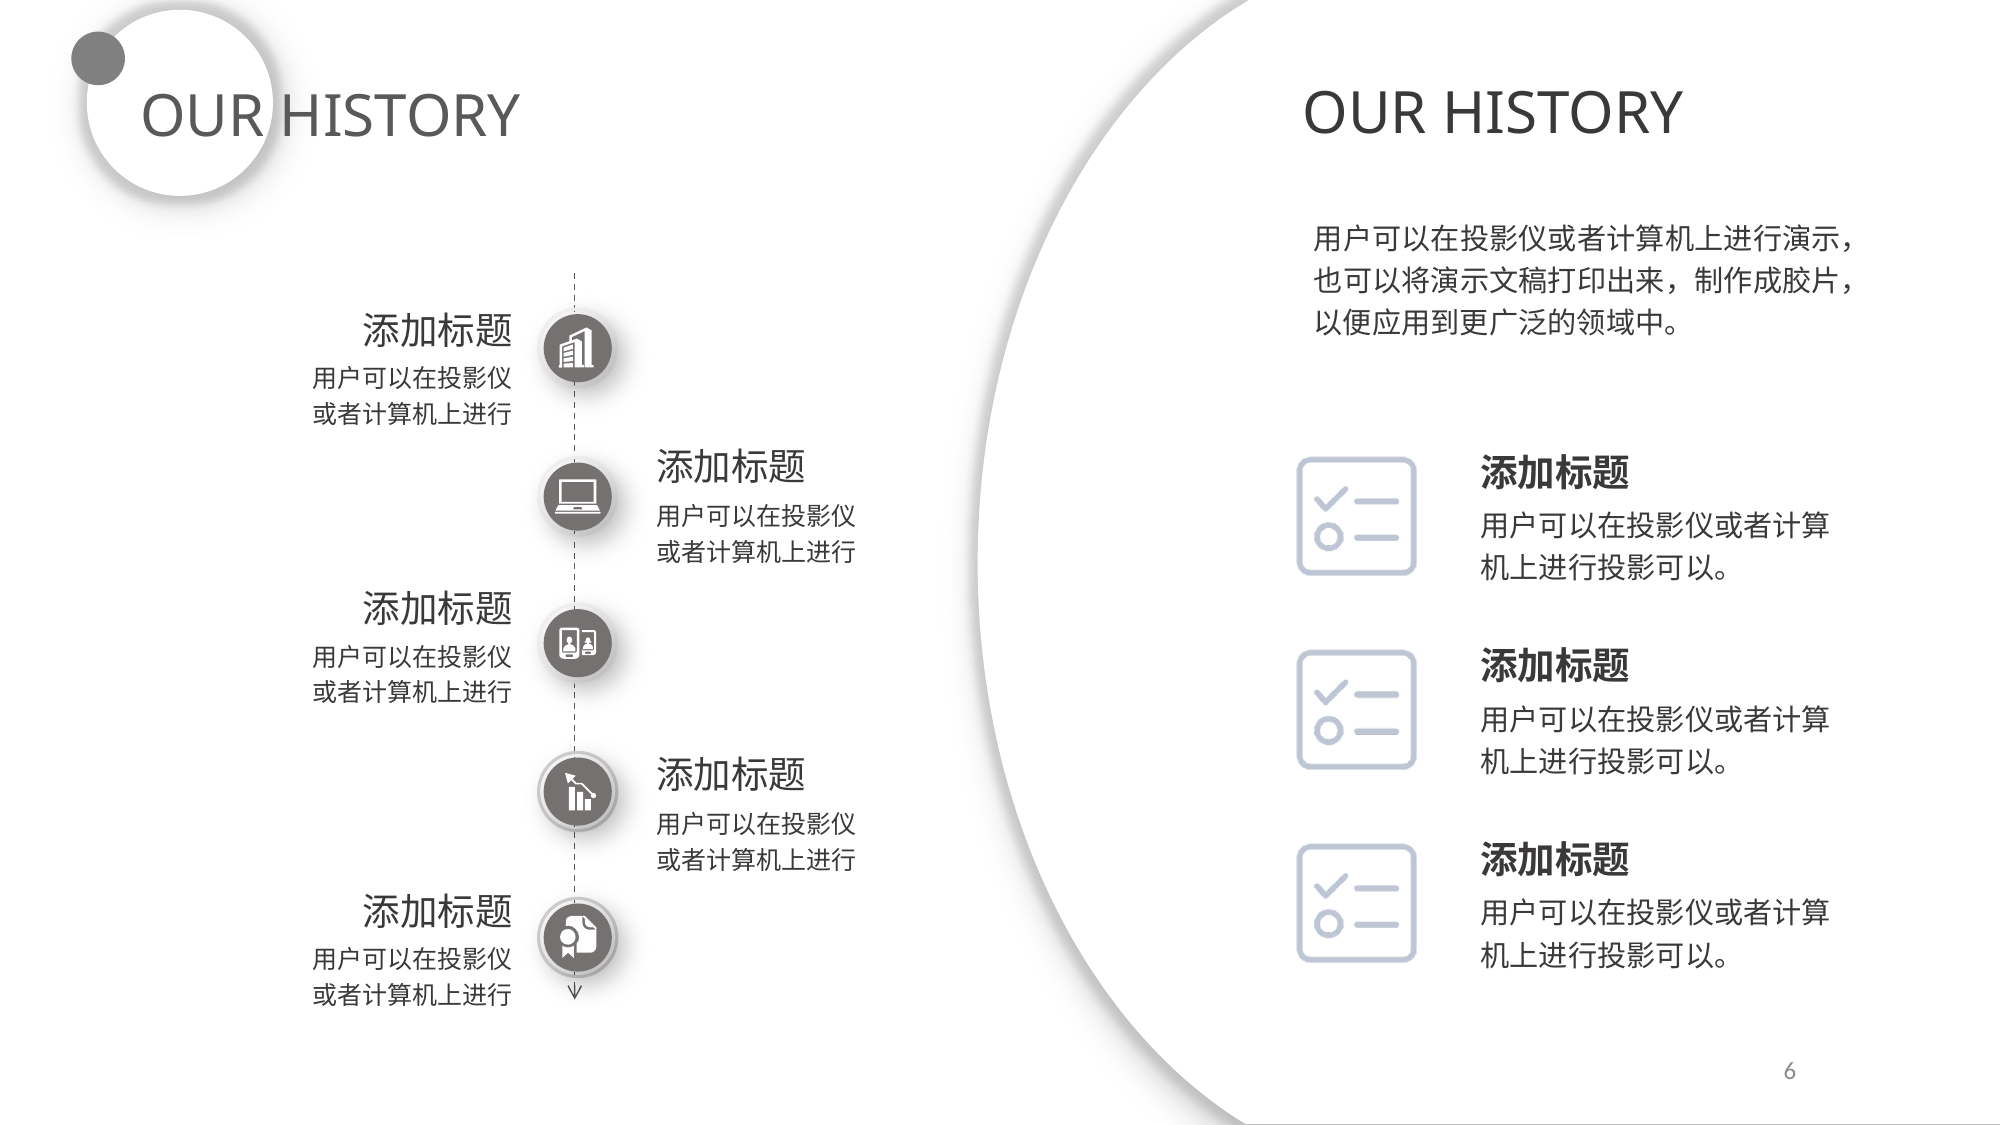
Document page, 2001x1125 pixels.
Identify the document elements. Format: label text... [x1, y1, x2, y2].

text_box 添加标题 [1465, 441, 1704, 501]
picture [1294, 454, 1419, 578]
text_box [286, 273, 888, 1019]
text_box [976, 0, 2000, 1125]
text_box 添加标题 [1465, 828, 1704, 889]
slide_number 6 [1361, 1039, 1812, 1100]
picture [1294, 647, 1419, 772]
text_box 添加标题 [1465, 634, 1704, 695]
text_box 用户可以在投影仪或者计算机上进行投影可以。 [1465, 880, 1856, 980]
text_box OUR HISTORY [275, 78, 608, 149]
text_box 用户可以在投影仪或者计算机上进行投影可以。 [1465, 493, 1856, 592]
picture [1294, 841, 1419, 965]
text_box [61, 3, 275, 190]
text_box 用户可以在投影仪或者计算机上进行演示，也可以将演示文稿打印出来，制作成胶片，以便应用到更广泛的领域中。 [1298, 206, 1856, 347]
text_box 用户可以在投影仪或者计算机上进行投影可以。 [1465, 686, 1856, 786]
text_box OUR HISTORY [1302, 74, 1770, 145]
